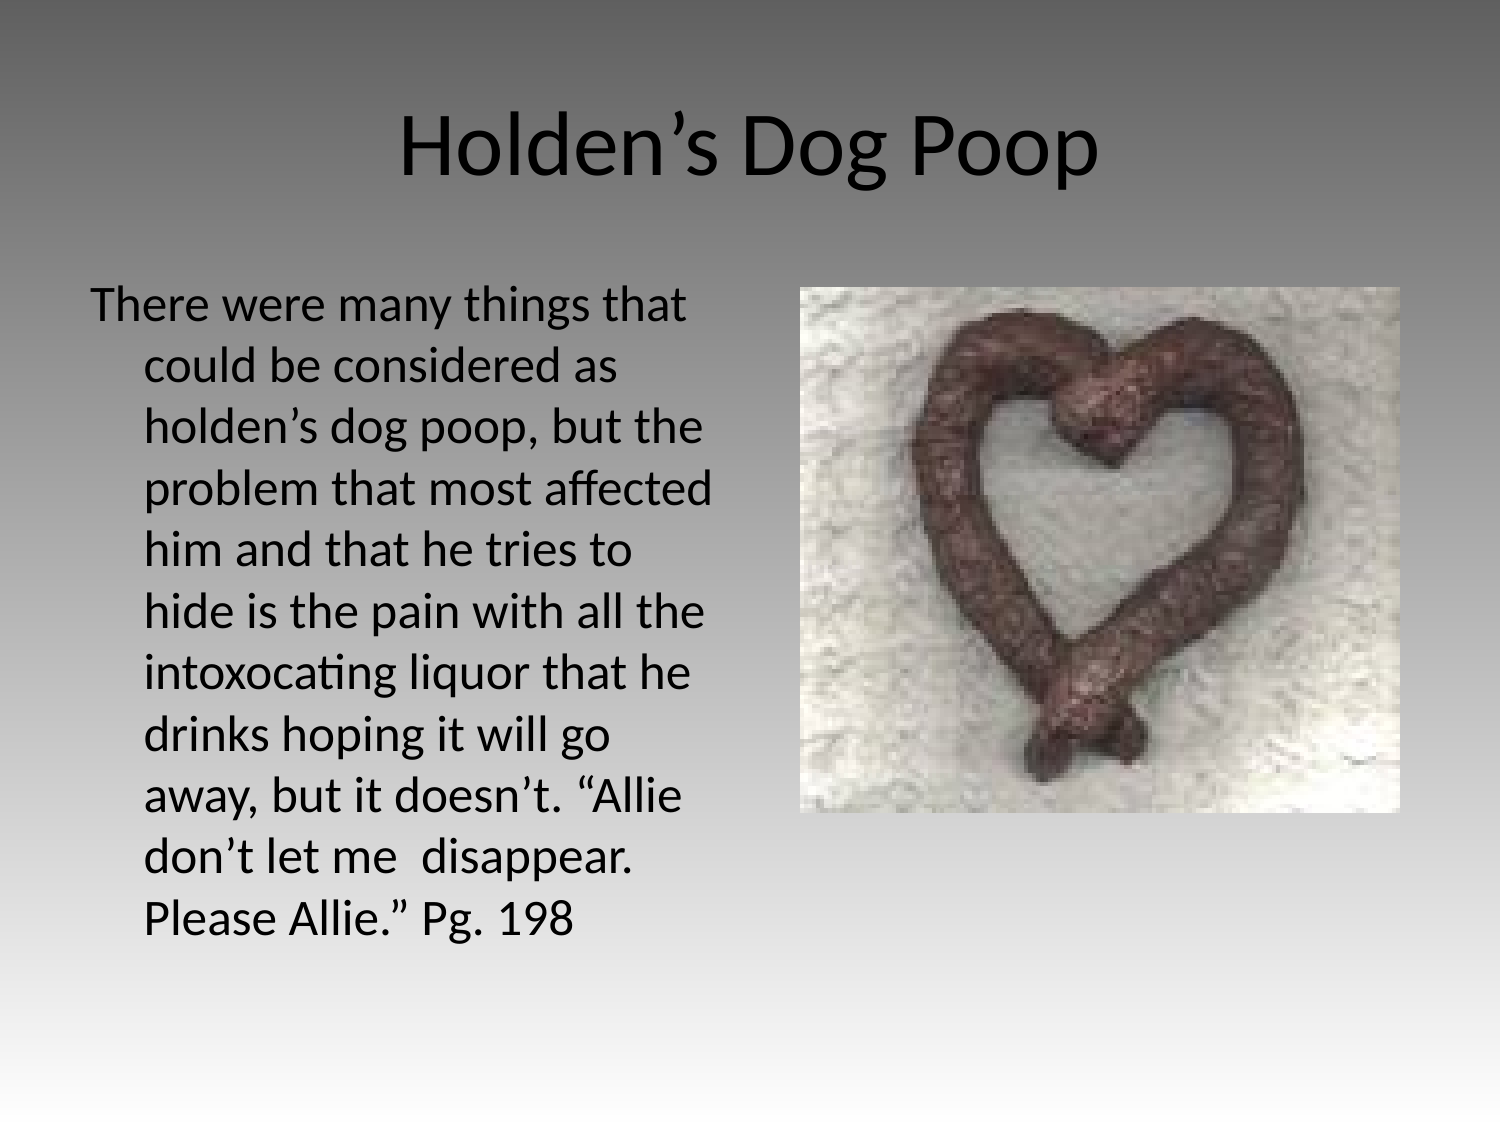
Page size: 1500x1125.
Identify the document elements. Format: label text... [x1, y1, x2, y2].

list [799, 287, 1401, 813]
title Holden’s Dog Poop [74, 44, 1426, 233]
list There were many things that could be considered as holden’s dog poop, but the problem that most affected him and that he tries to hide is the pain with all the intoxocating liquor that he drinks hoping it will go away, but it doesn’t. “Allie don’t let me disappear. Please Allie.” Pg. 198 [74, 262, 738, 1006]
